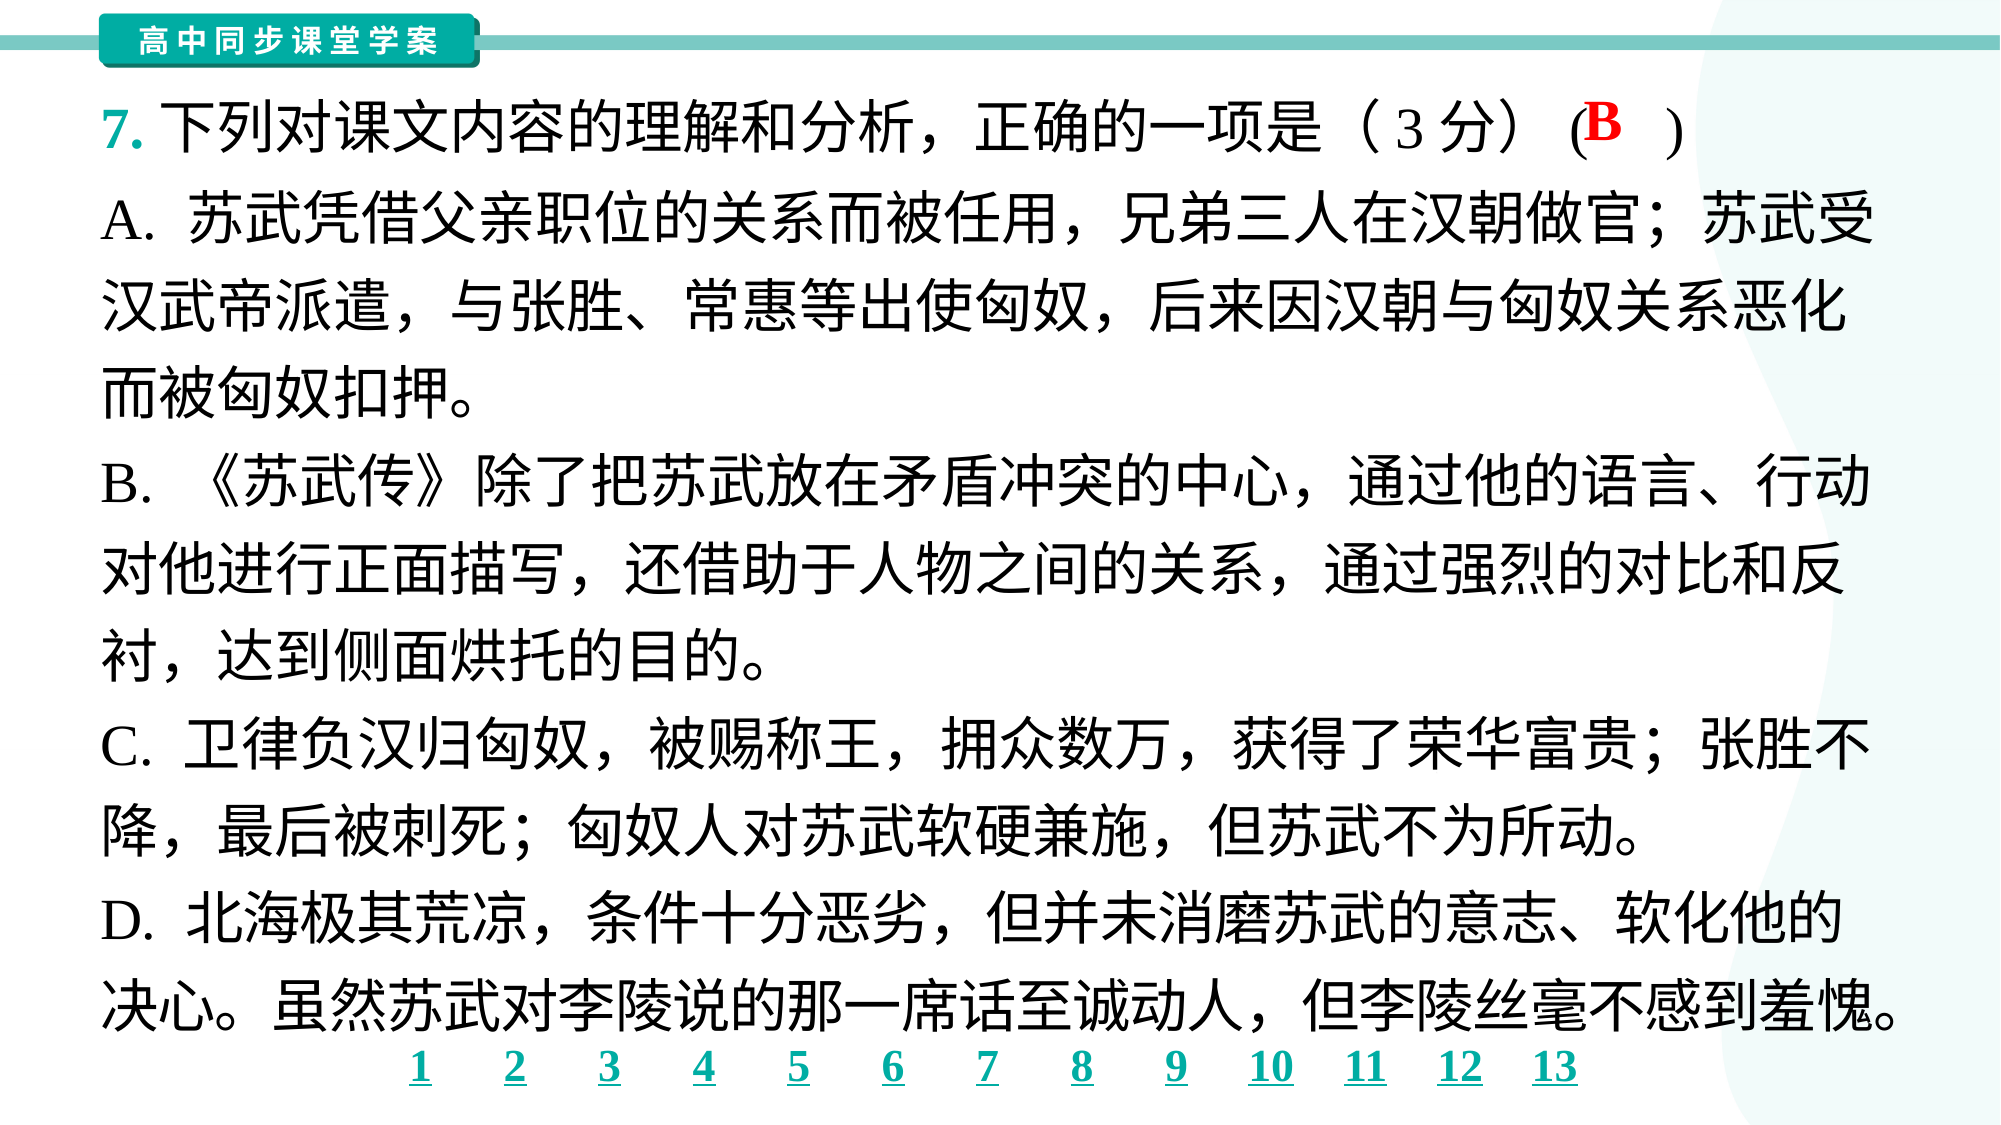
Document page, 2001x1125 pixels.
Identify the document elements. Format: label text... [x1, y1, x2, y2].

text_box 7.下列对课文内容的理解和分析，正确的一项是（3分）( ) [100, 76, 1899, 160]
text_box B [1562, 67, 1644, 153]
text_box A. 苏武凭借父亲职位的关系而被任用，兄弟三人在汉朝做官；苏武受 汉武帝派遣，与张胜、常惠等出使匈奴，后来因汉朝与匈奴关系恶化 而被匈奴扣押。 B. 《苏武传》除了把苏武放在矛盾冲突的中心，通过他的语言、行动 对他进行正面描写，还借助于人物之间的关系，通过强烈的对比和反 衬，达到侧面烘托的目的。 C. 卫律负汉归匈奴，被赐称王，拥众数万，获得了荣华富贵；张胜不 降，最后被刺死；匈奴人对苏武软硬兼施，但苏武不为所动。 D. 北海极其荒凉，条件十分恶劣，但并未消磨苏武的意志、软化他的 决心。虽然苏武对李陵说的那一席话至诚动人，但李陵丝毫不感到羞愧。 [100, 163, 1899, 1039]
picture [0, 0, 2000, 1125]
